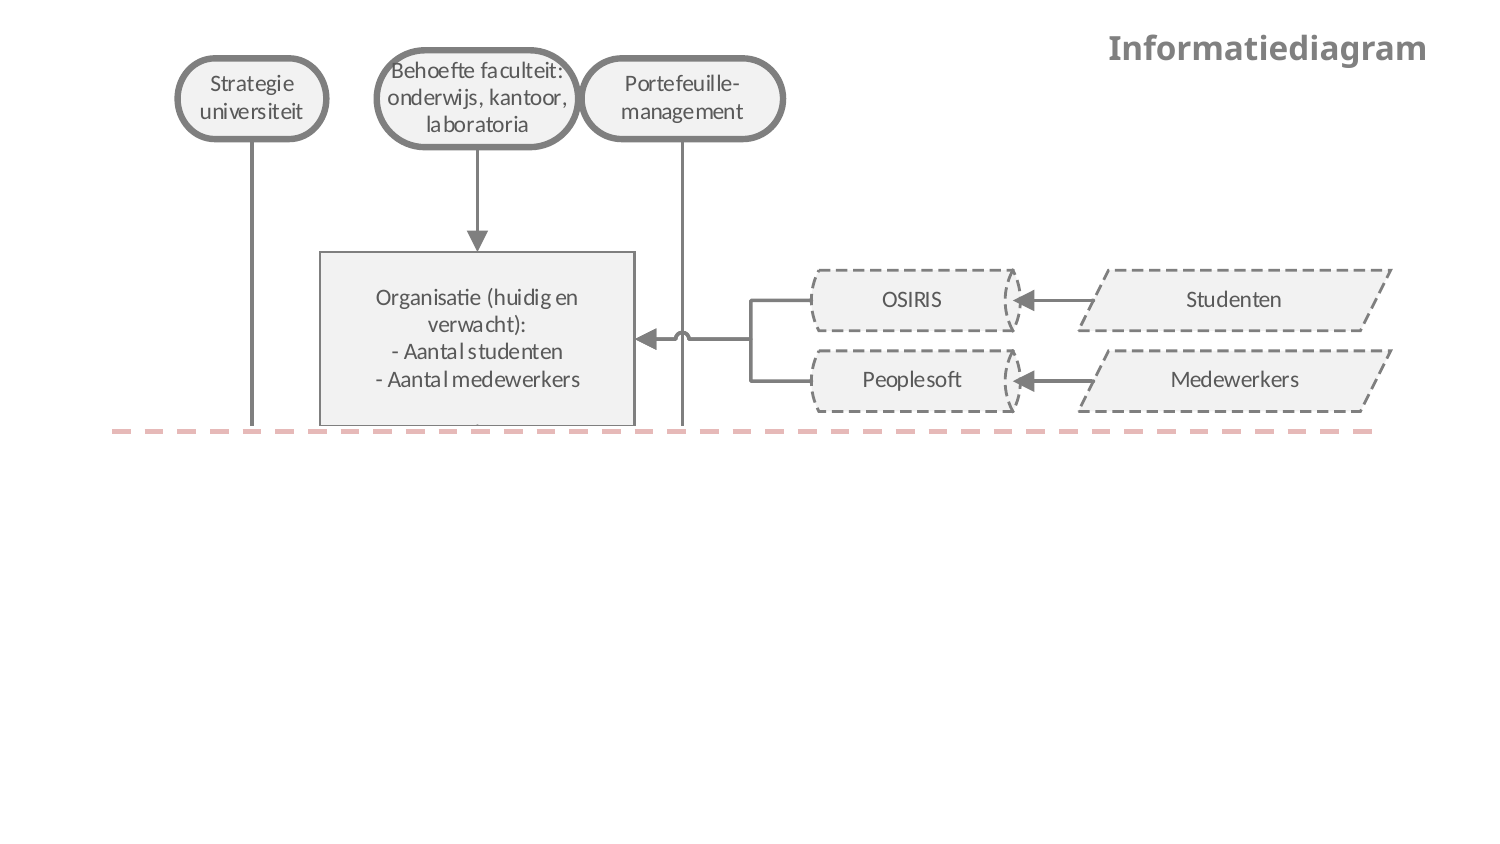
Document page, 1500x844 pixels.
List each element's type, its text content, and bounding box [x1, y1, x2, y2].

text_box Informatiediagram [84, 20, 1444, 95]
picture [170, 43, 1412, 427]
